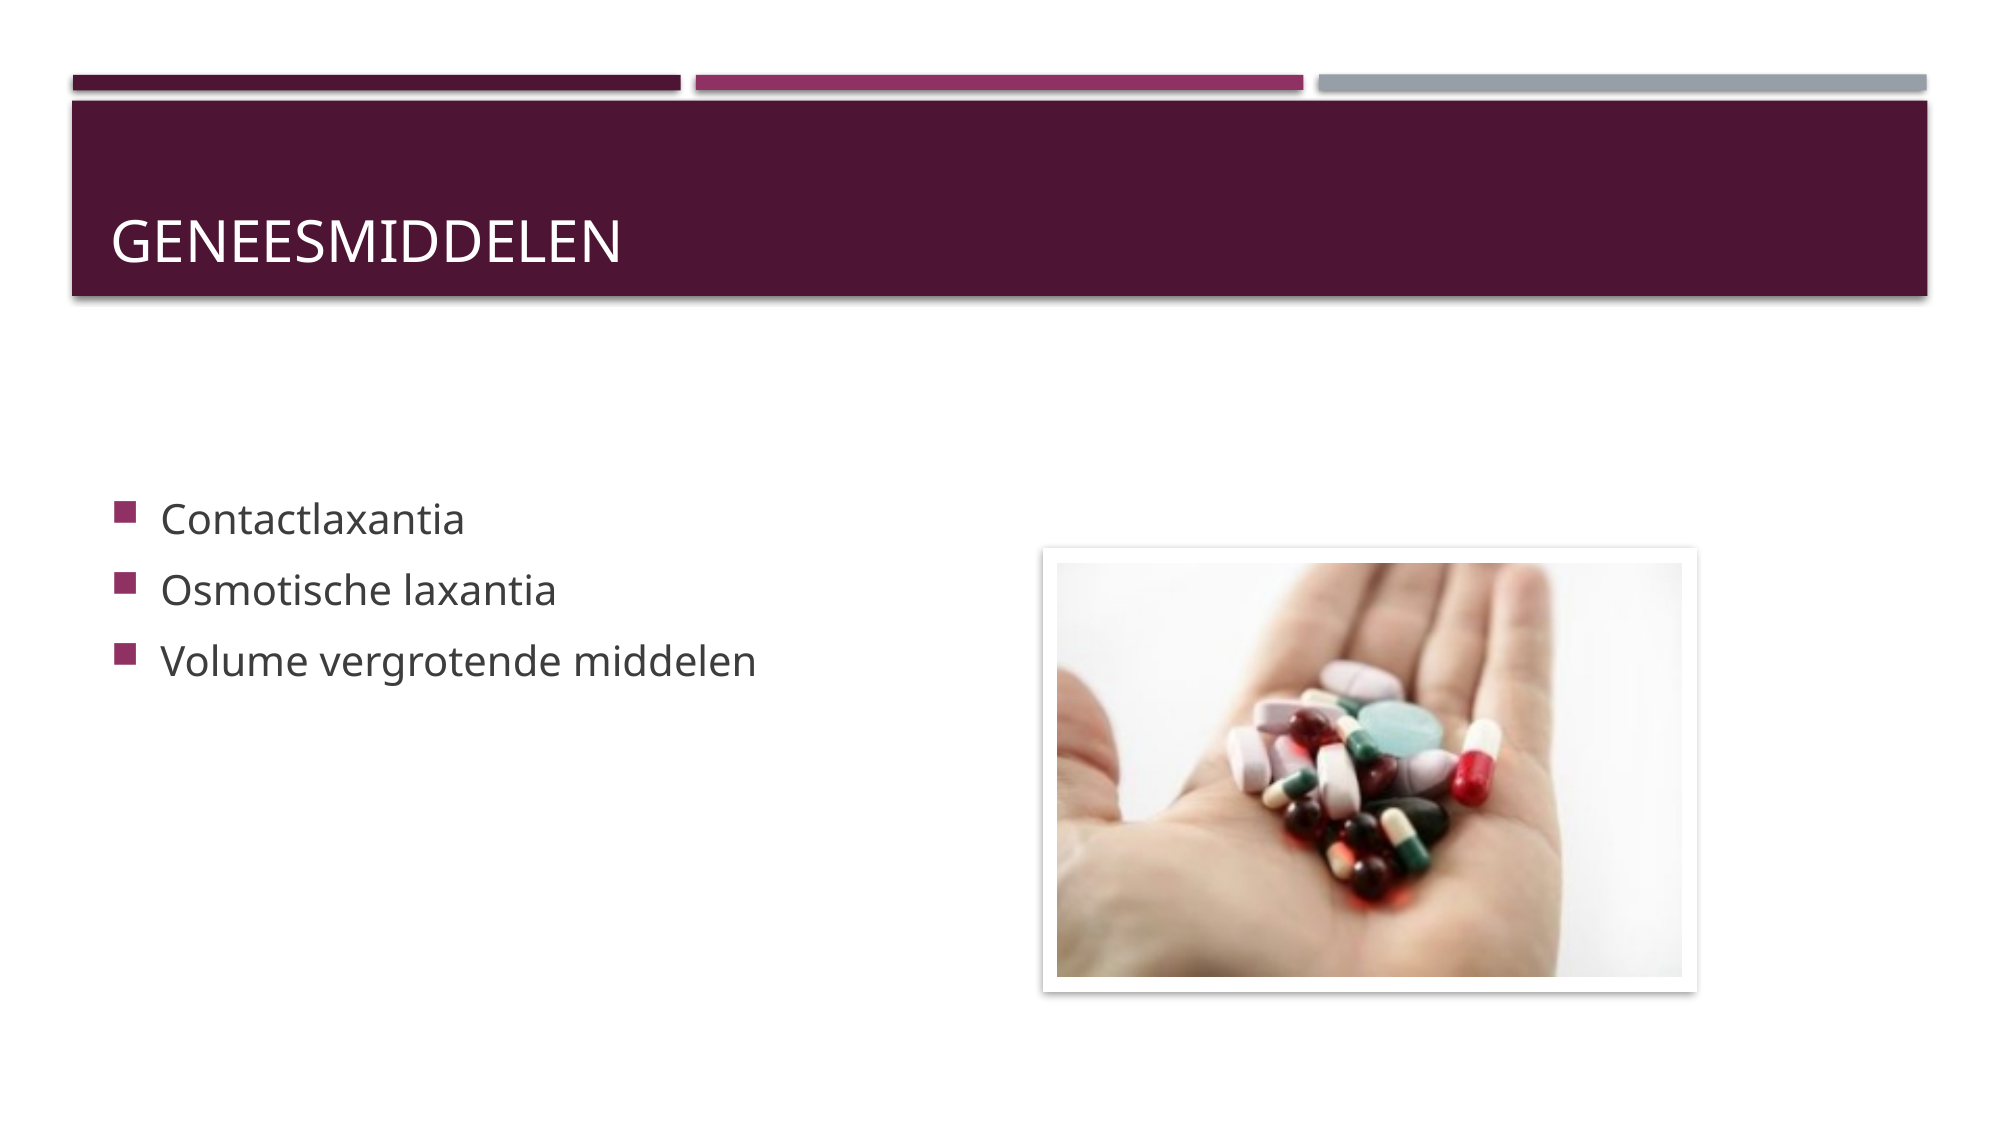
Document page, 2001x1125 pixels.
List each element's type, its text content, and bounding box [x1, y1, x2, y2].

title Geneesmiddelen [95, 115, 1905, 282]
picture [1056, 561, 1683, 978]
list Contactlaxantia Osmotische laxantia Volume vergrotende middelen [95, 357, 1905, 962]
